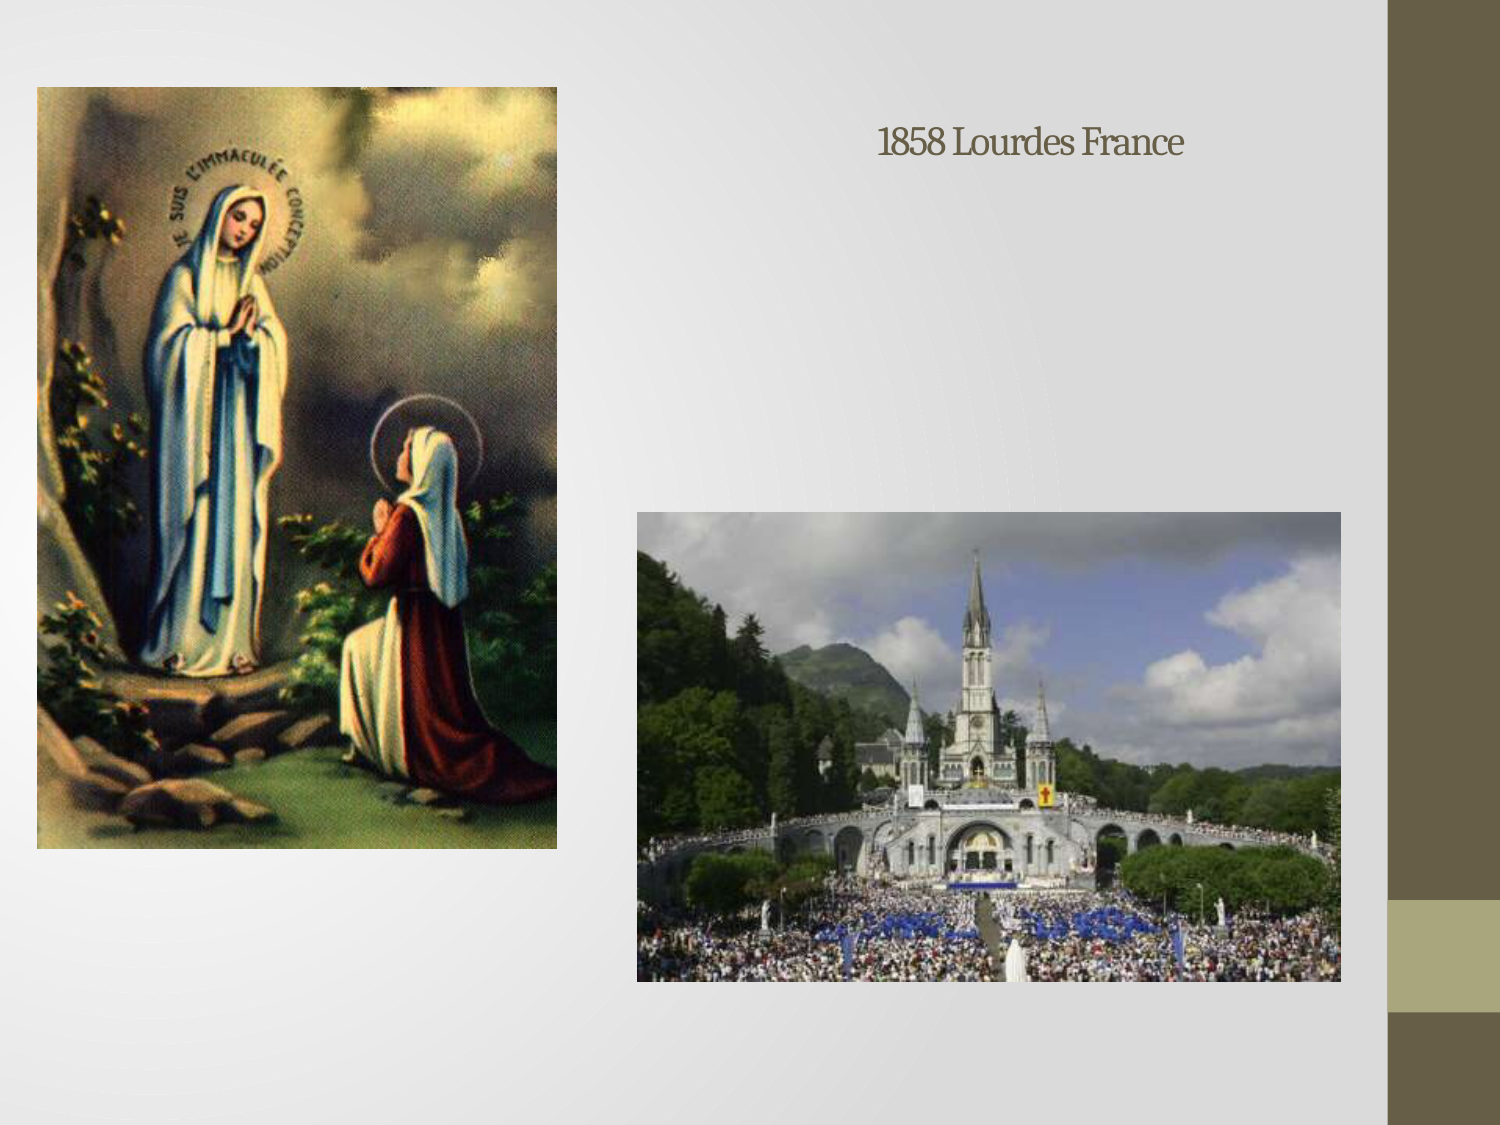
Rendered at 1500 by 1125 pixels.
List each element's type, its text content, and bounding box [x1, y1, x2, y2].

title 1858 Lourdes France [862, 45, 1325, 233]
picture [36, 86, 557, 849]
picture [636, 511, 1342, 982]
